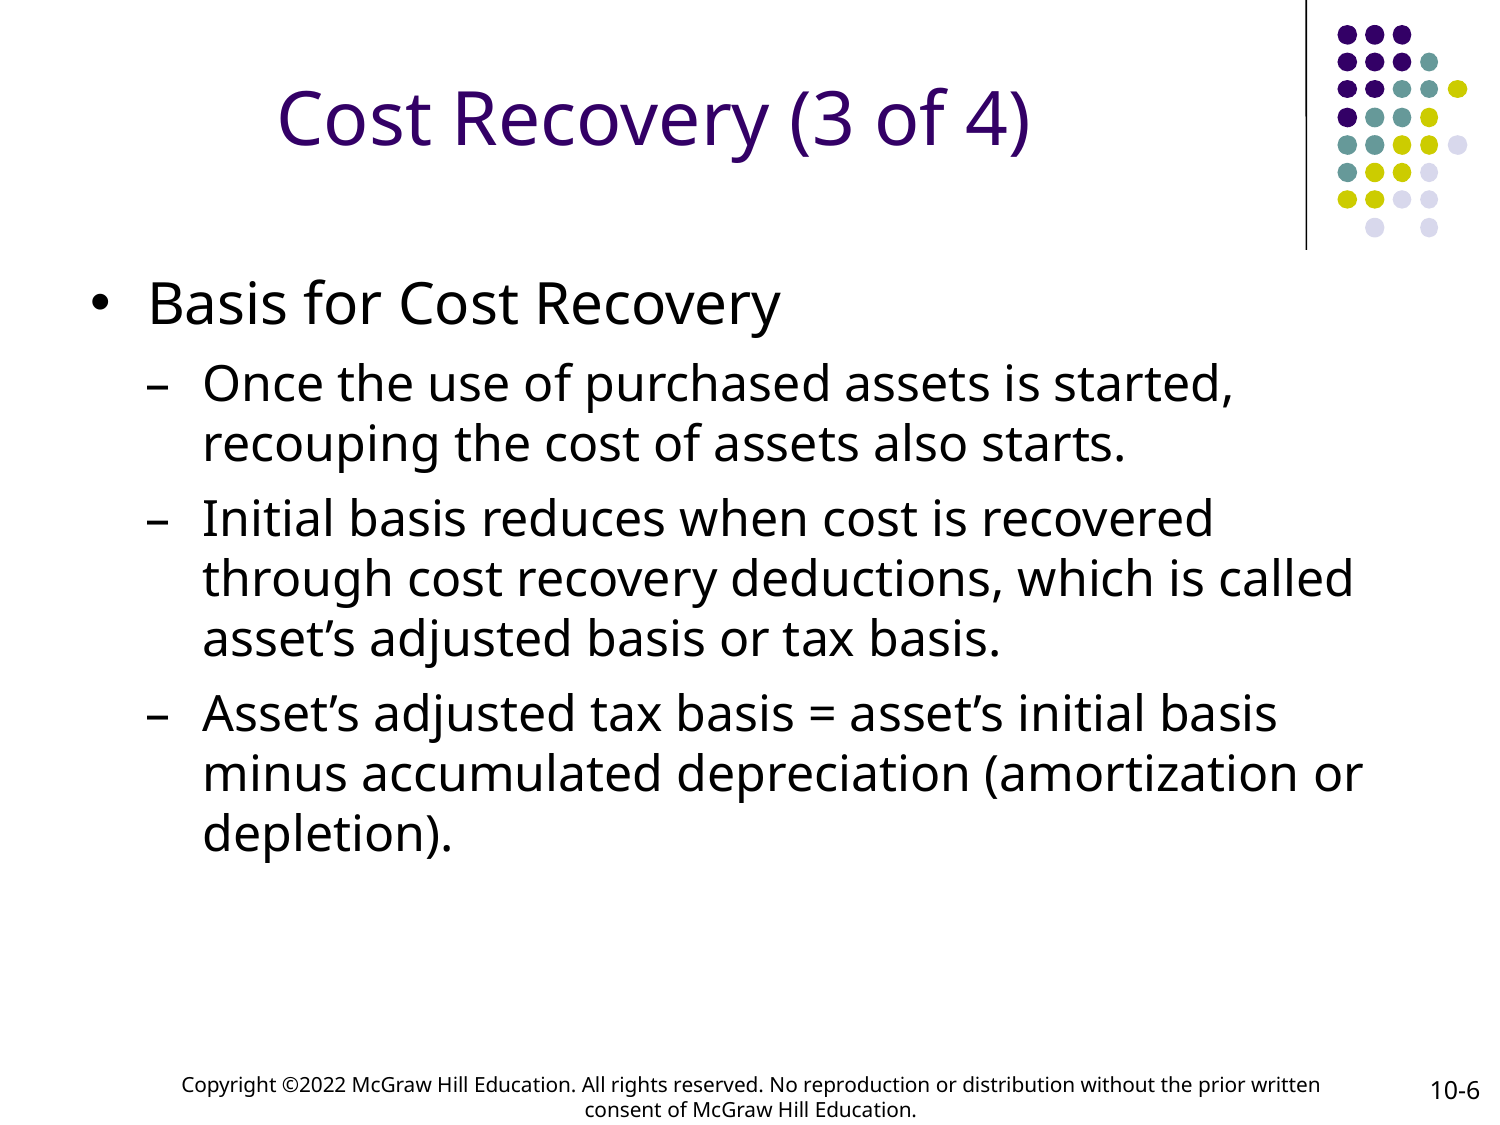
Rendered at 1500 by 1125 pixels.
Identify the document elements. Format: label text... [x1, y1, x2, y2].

title Cost Recovery (3 of 4) [32, 8, 1275, 234]
list Basis for Cost Recovery Once the use of purchased assets is started, recouping the cost of assets also starts. Initial basis reduces when cost is recovered through cost recovery deductions, which is called asset’s adjusted basis or tax basis. Asset’s adjusted tax basis = asset’s initial basis minus accumulated depreciation (amortization or depletion). [75, 259, 1425, 1062]
slide_number 10-6 [1345, 1061, 1496, 1122]
